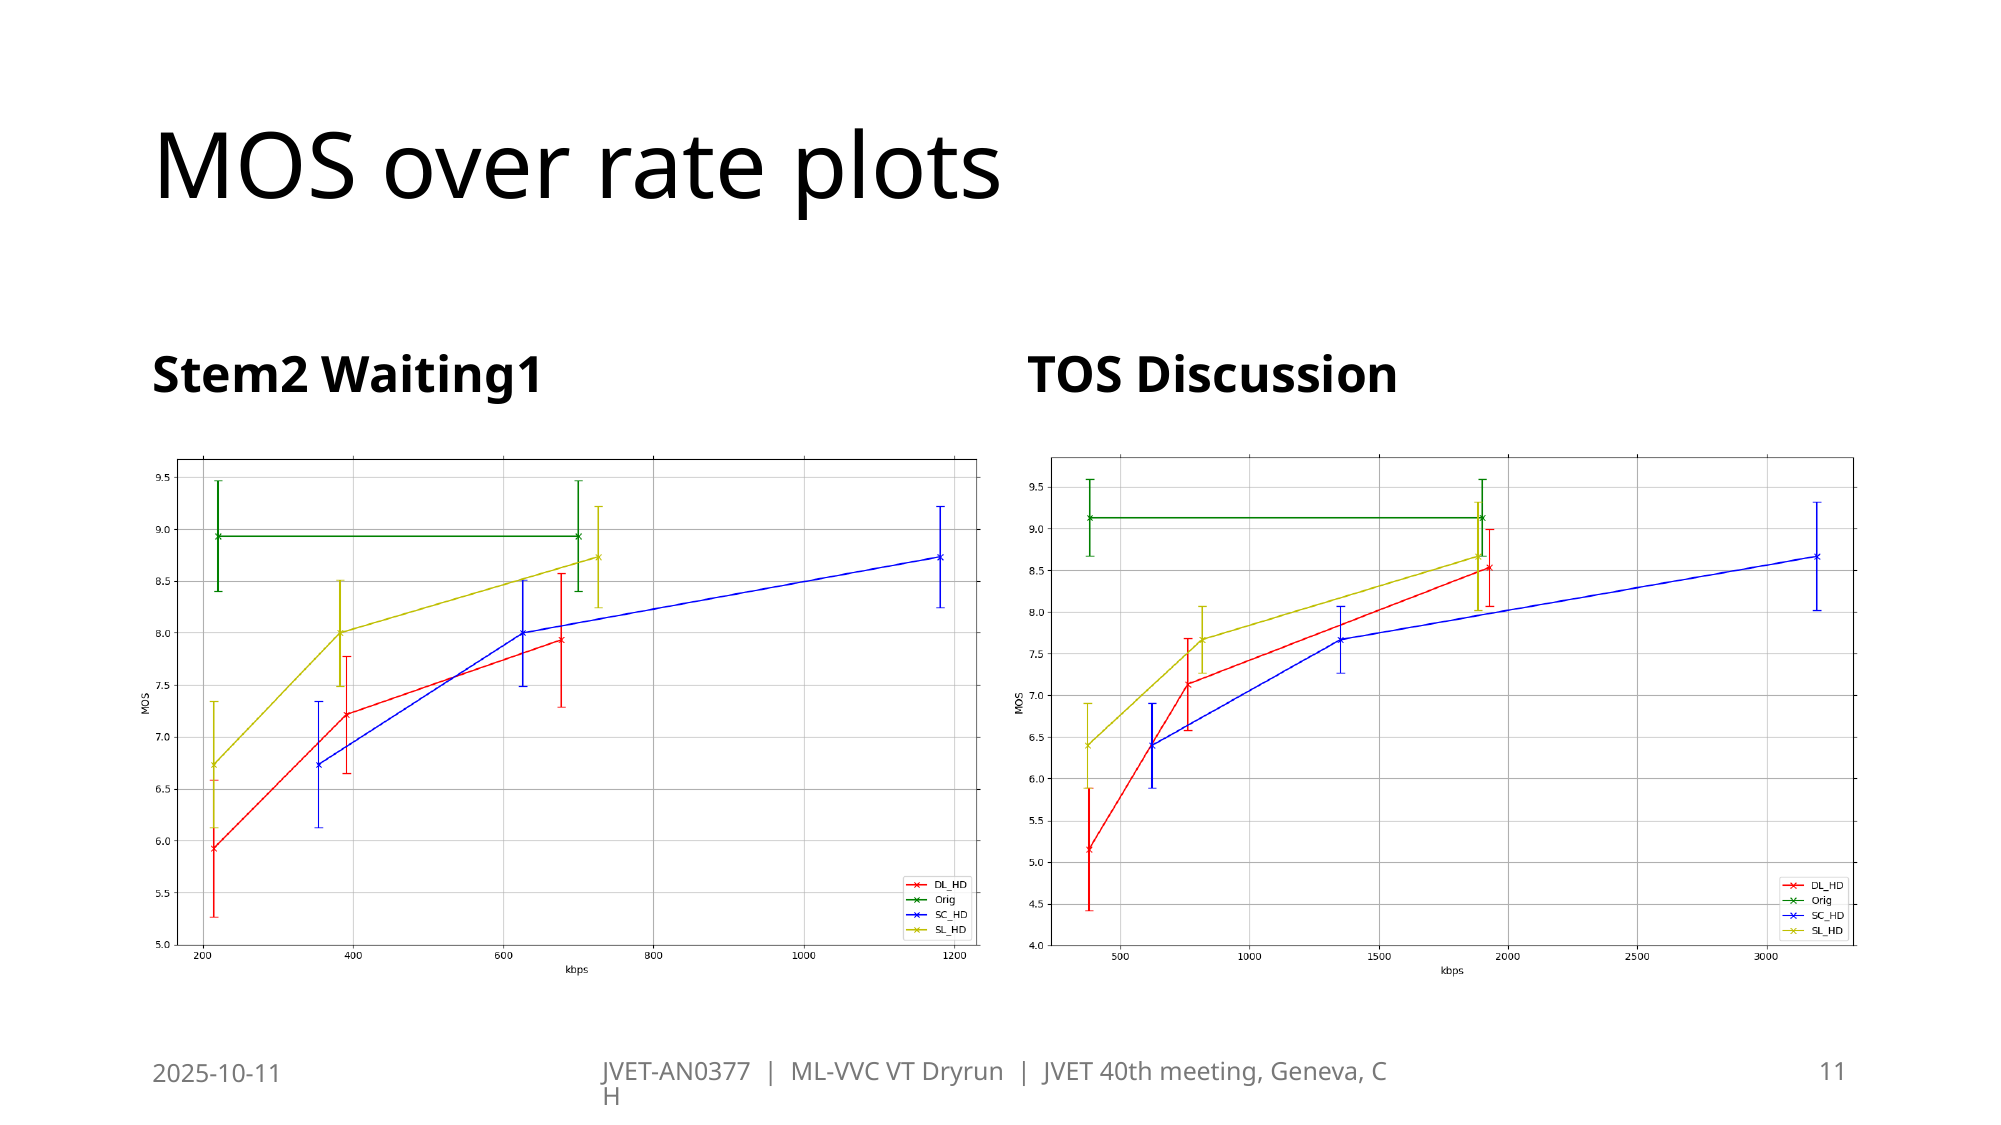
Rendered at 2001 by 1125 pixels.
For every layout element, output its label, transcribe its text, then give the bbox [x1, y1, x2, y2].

list TOS Discussion [1012, 275, 1863, 411]
title MOS over rate plots [137, 59, 1863, 278]
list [1011, 447, 1864, 979]
footer JVET-AN0377 | ML-VVC VT Dryrun | JVET 40th meeting, Geneva, CH [587, 1042, 1412, 1103]
slide_number 11 [1412, 1042, 1863, 1103]
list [137, 448, 985, 979]
list Stem2 Waiting1 [137, 275, 984, 411]
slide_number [137, 1042, 587, 1103]
